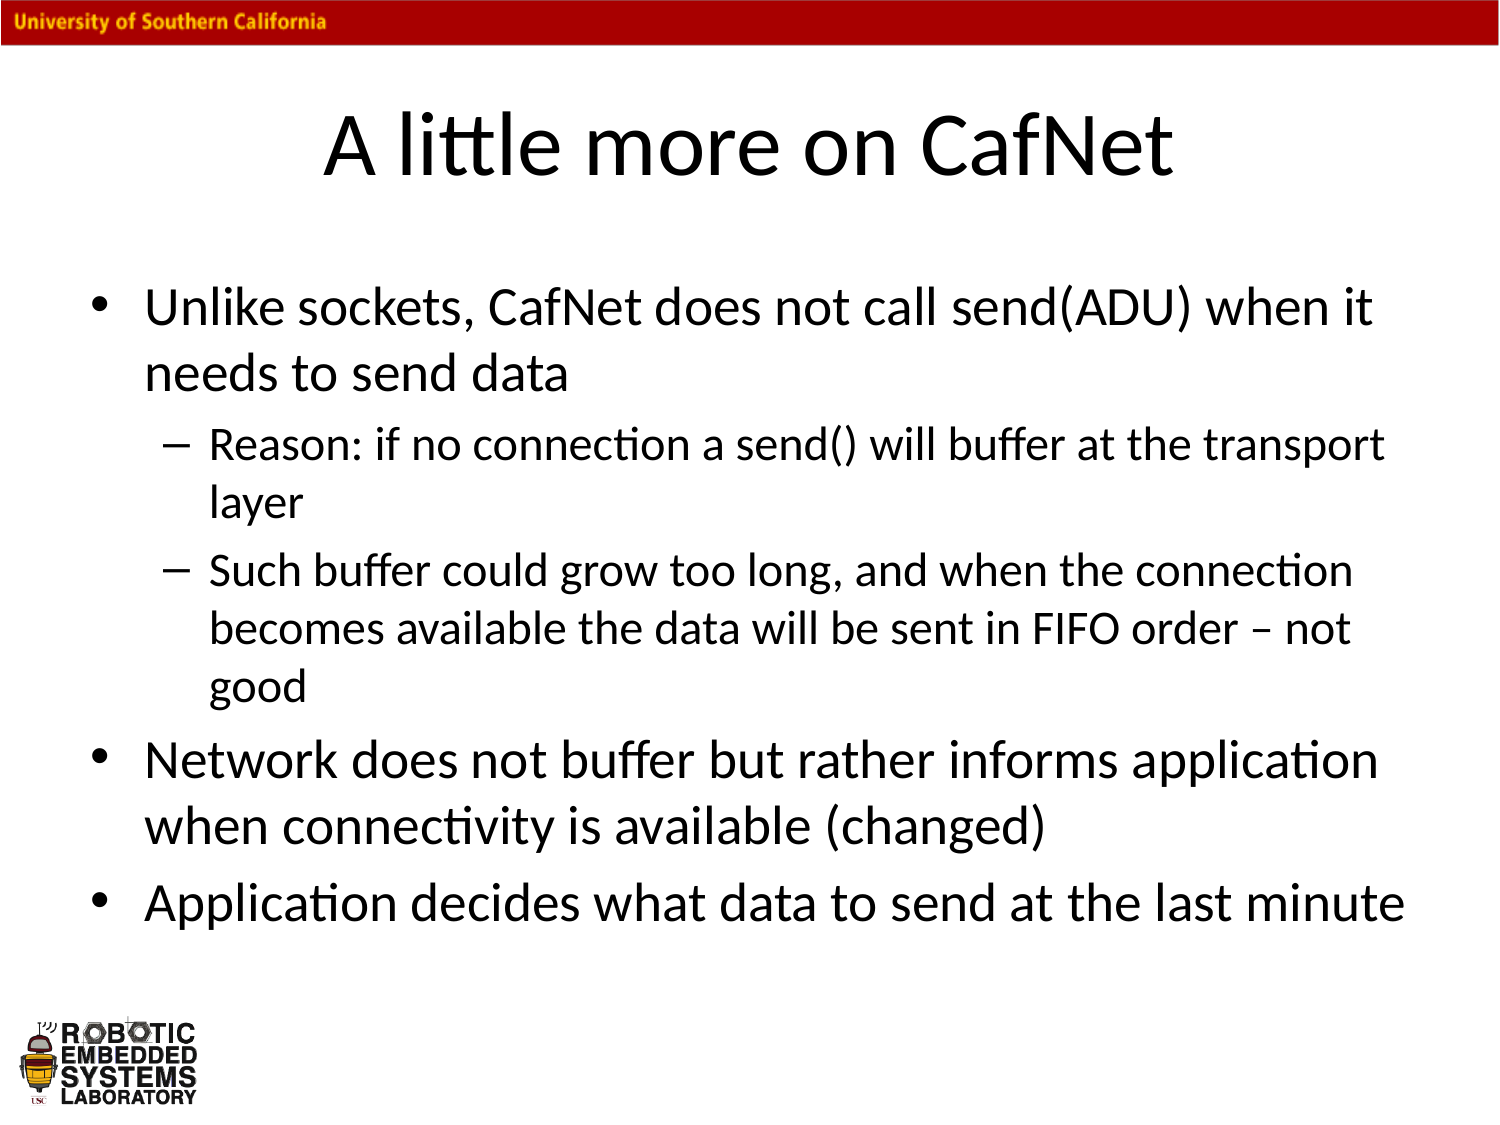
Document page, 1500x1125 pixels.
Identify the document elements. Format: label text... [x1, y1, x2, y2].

picture [1, 0, 1500, 51]
picture [0, 1004, 214, 1125]
title A little more on CafNet [75, 45, 1425, 233]
list Unlike sockets, CafNet does not call send(ADU) when it needs to send data Reason: if no connection a send() will buffer at the transport layer Such buffer could grow too long, and when the connection becomes available the data will be sent in FIFO order – not good Network does not buffer but rather informs application when connectivity is available (changed) Application decides what data to send at the last minute [75, 262, 1425, 1005]
